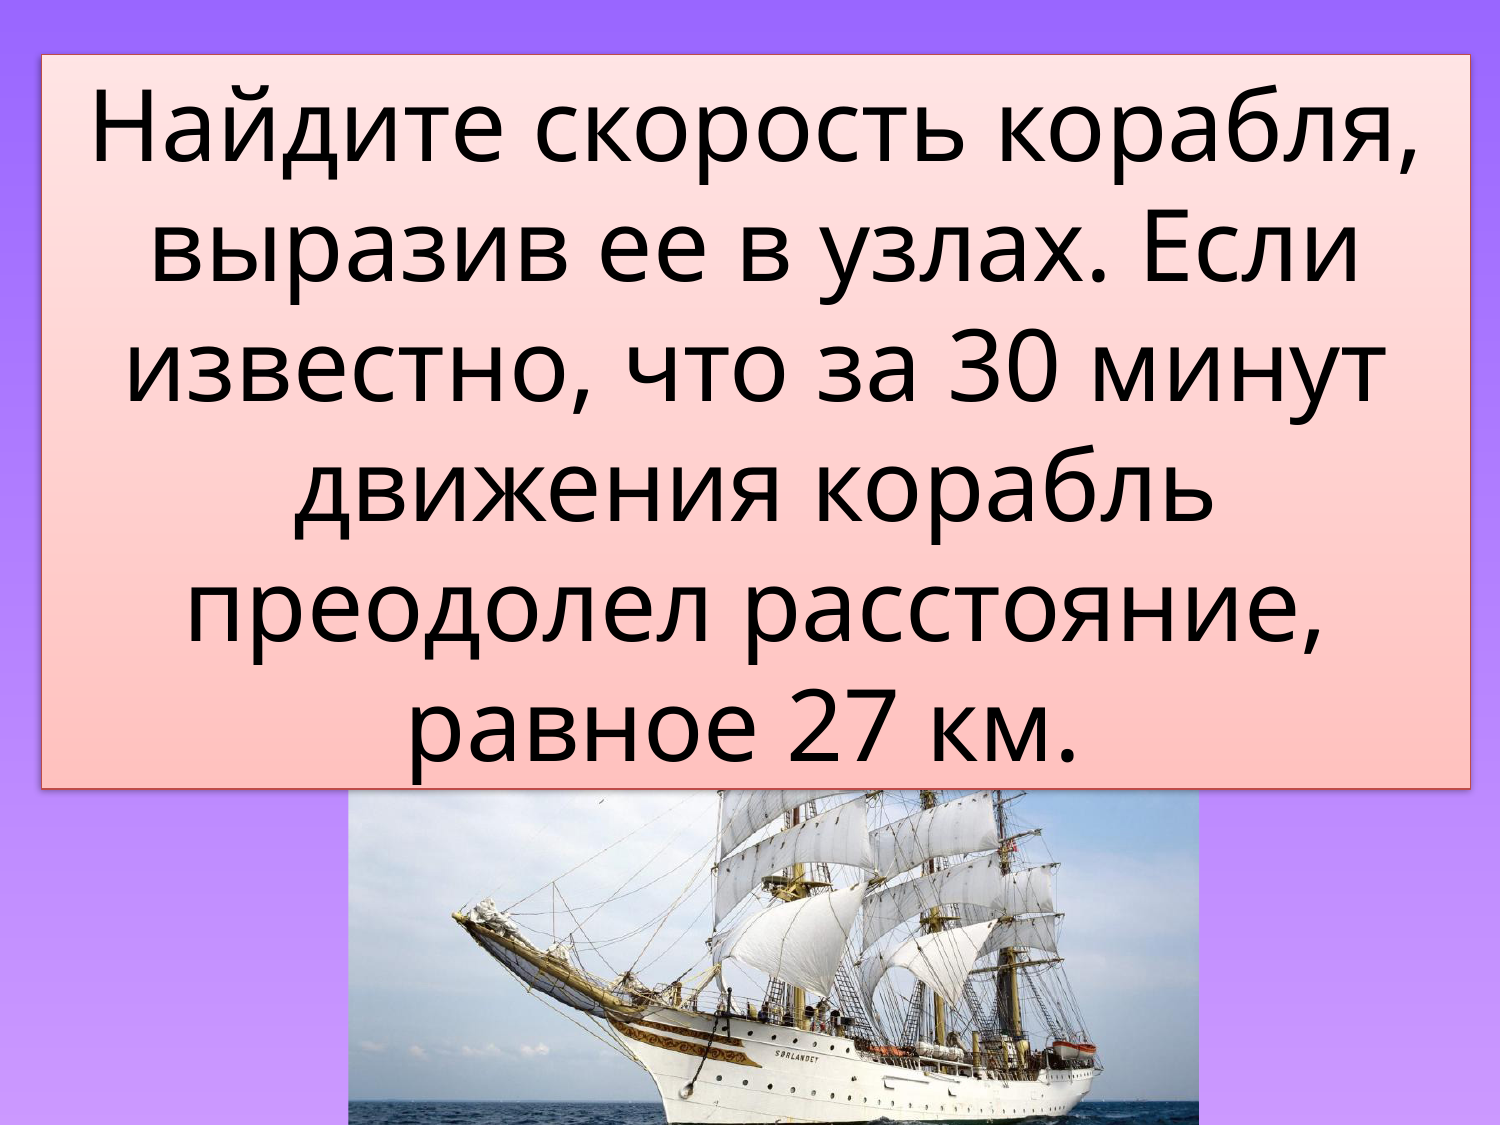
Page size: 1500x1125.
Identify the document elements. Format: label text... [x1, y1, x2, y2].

text_box Найдите скорость корабля, выразив ее в узлах. Если известно, что за 30 минут движения корабль преодолел расстояние, равное 27 км. [41, 54, 1471, 790]
picture [348, 540, 1200, 1125]
